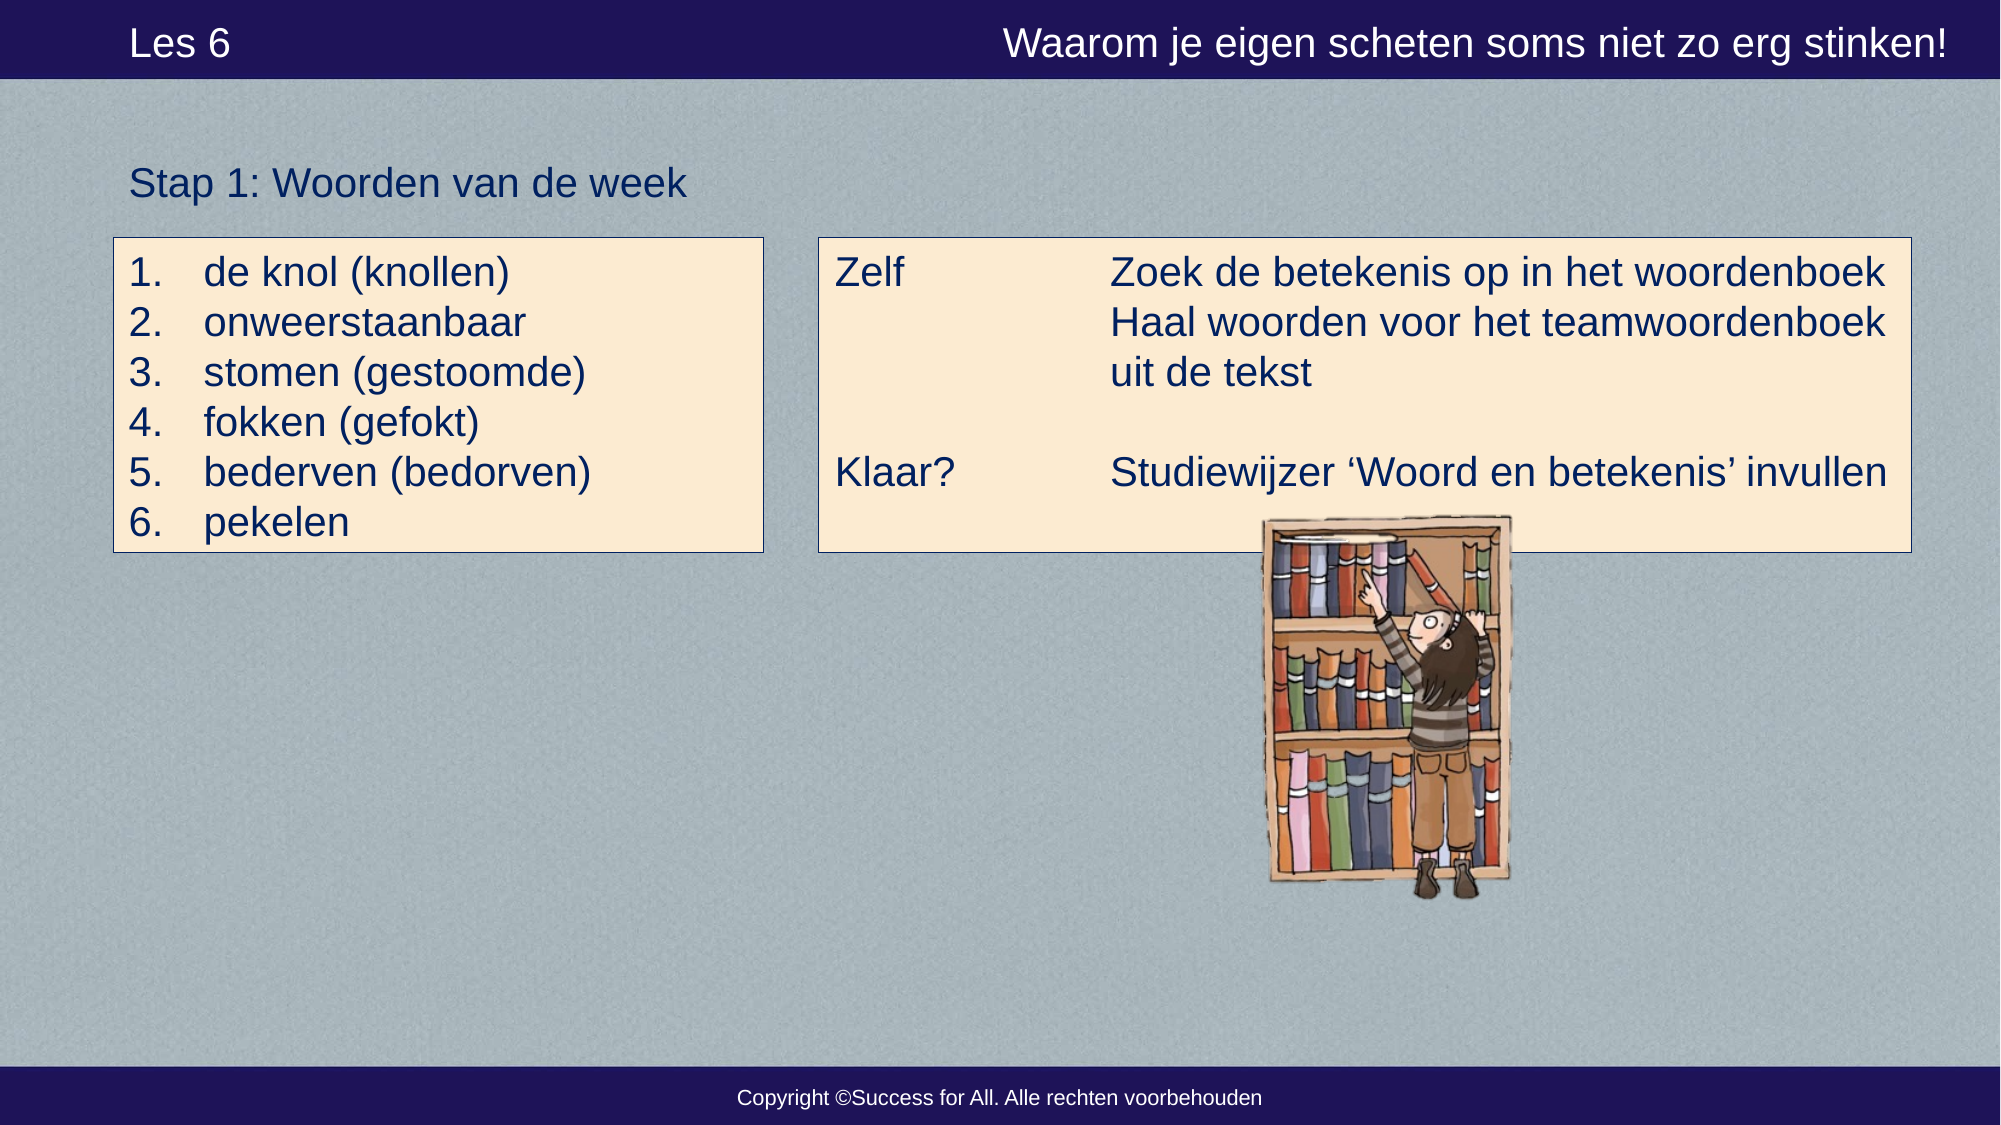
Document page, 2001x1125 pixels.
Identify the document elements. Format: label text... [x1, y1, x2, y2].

text_box Waarom je eigen scheten soms niet zo erg stinken! [786, 8, 1963, 73]
text_box Les 6 [114, 8, 354, 73]
text_box de knol (knollen) onweerstaanbaar stomen (gestoomde) fokken (gefokt) bederven (bedorven) pekelen [113, 237, 764, 553]
text_box Copyright ©Success for All. Alle rechten voorbehouden [0, 1076, 2000, 1125]
picture [0, 0, 2001, 1125]
text_box Zelf Zoek de betekenis op in het woordenboek Haal woorden voor het teamwoordenboek uit de tekst Klaar? Studiewijzer ‘Woord en betekenis’ invullen [818, 237, 1912, 553]
text_box Stap 1: Woorden van de week [113, 148, 1635, 214]
